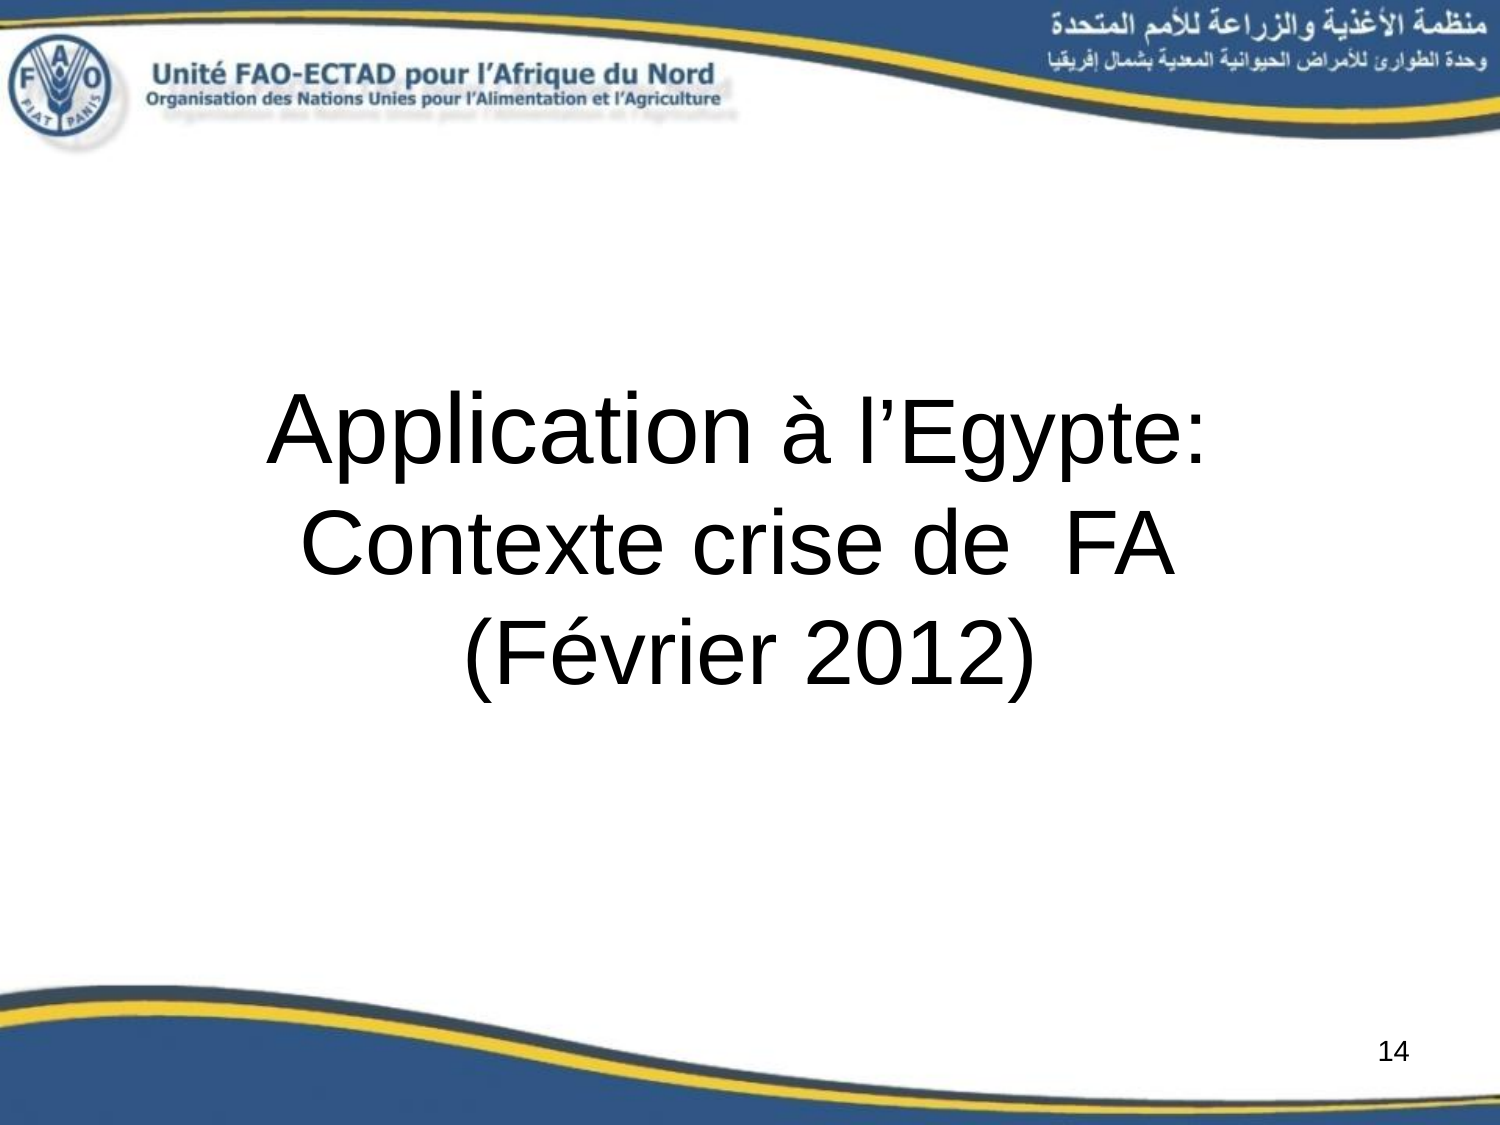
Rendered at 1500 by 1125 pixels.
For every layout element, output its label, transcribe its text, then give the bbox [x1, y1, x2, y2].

slide_number 14 [1074, 1024, 1426, 1103]
picture [0, 0, 1500, 1125]
title Application à l’Egypte: Contexte crise de FA (Février 2012) [23, 304, 1454, 762]
